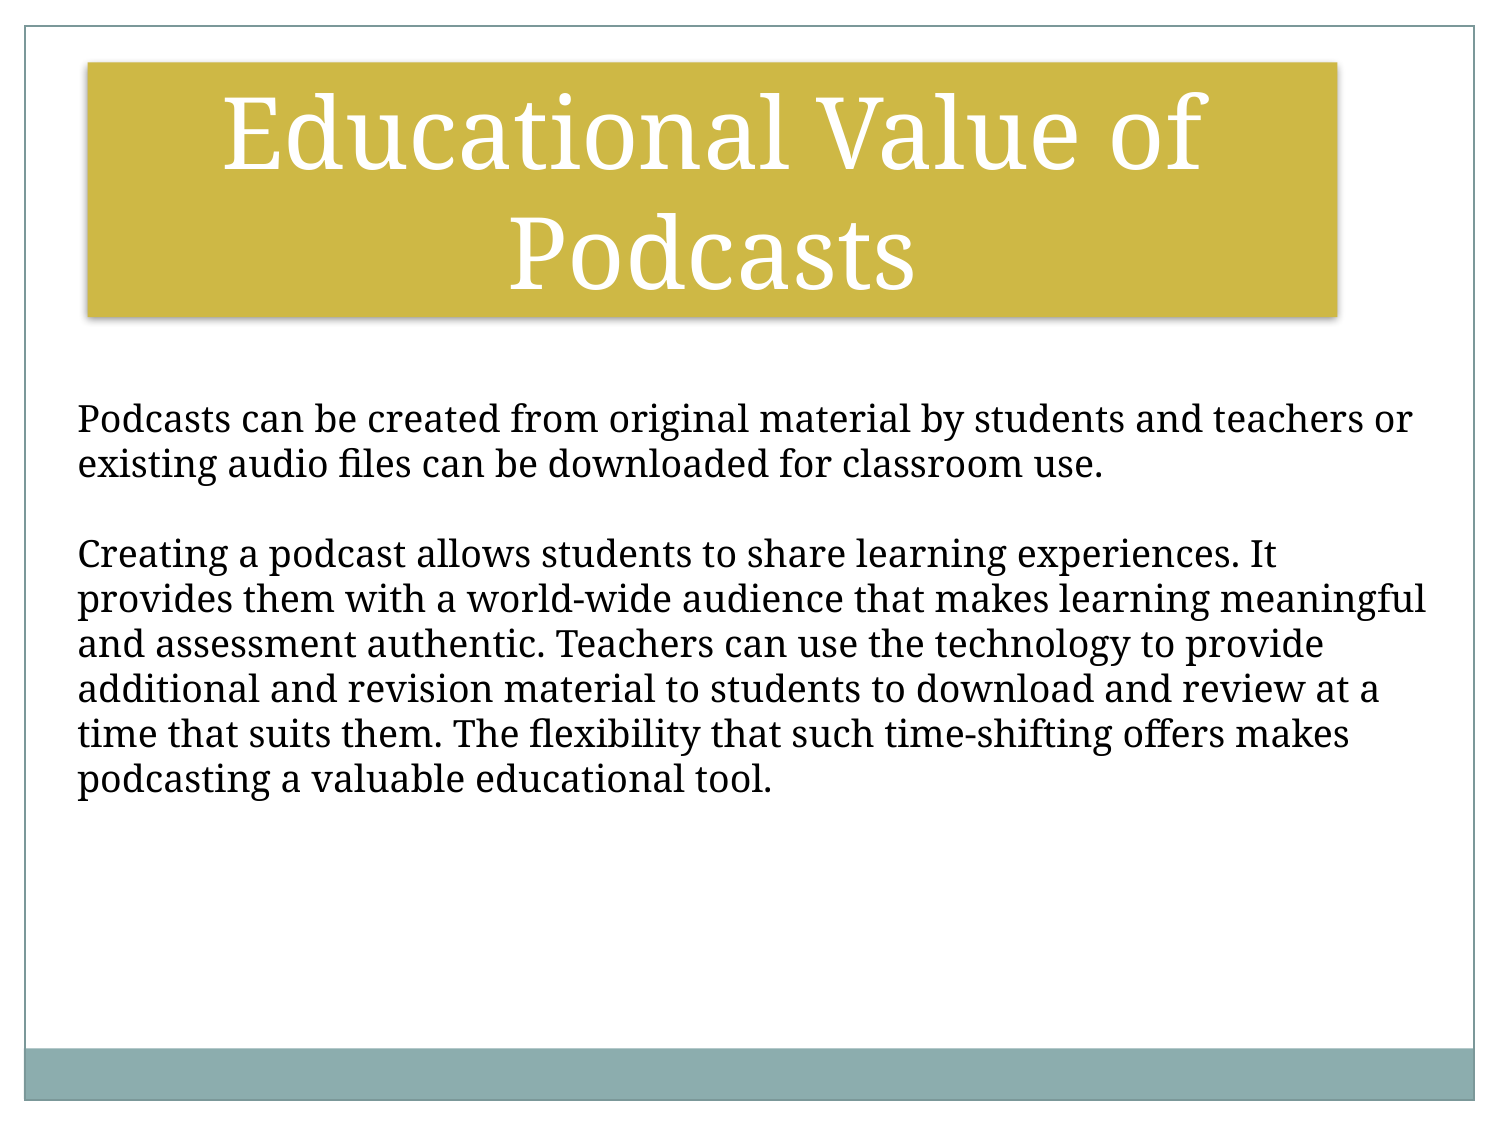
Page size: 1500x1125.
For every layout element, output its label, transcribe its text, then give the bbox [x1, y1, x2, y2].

text_box Podcasts can be created from original material by students and teachers or existing audio files can be downloaded for classroom use. Creating a podcast allows students to share learning experiences. It provides them with a world-wide audience that makes learning meaningful and assessment authentic. Teachers can use the technology to provide additional and revision material to students to download and review at a time that suits them. The flexibility that such time-shifting offers makes podcasting a valuable educational tool. [62, 387, 1450, 808]
text_box Educational Value of Podcasts [87, 62, 1338, 318]
